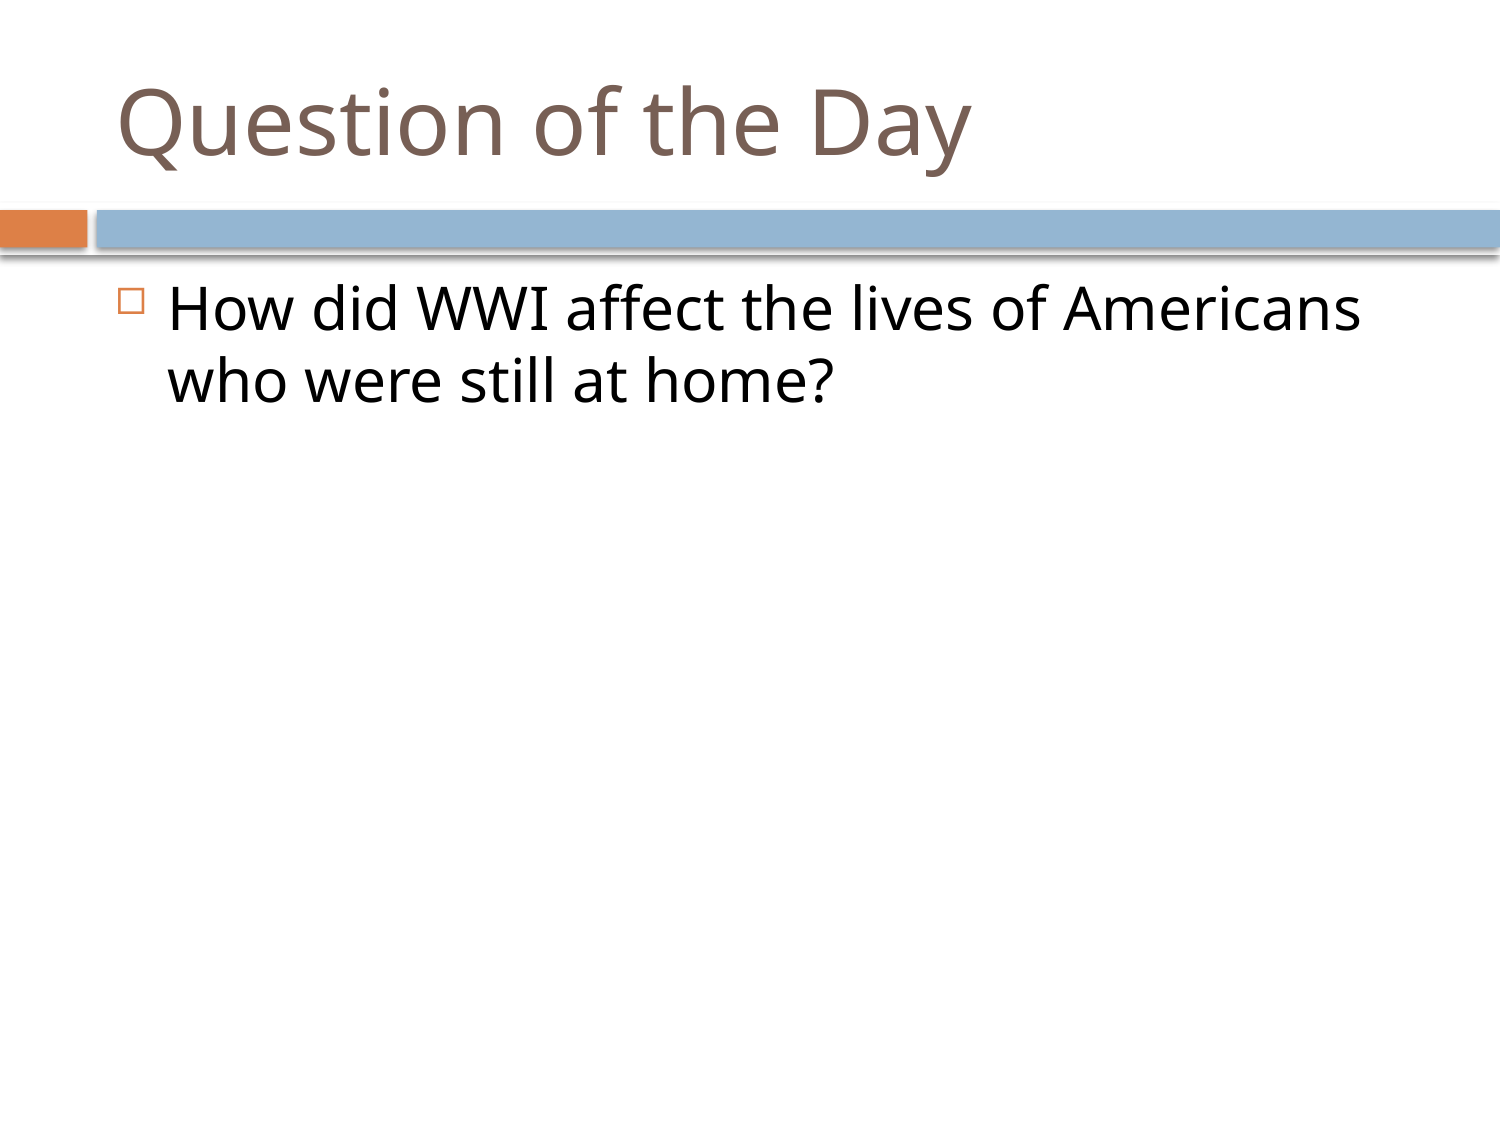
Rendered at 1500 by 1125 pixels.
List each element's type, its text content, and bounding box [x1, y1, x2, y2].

list How did WWI affect the lives of Americans who were still at home? [100, 262, 1438, 1000]
title Question of the Day [100, 37, 1438, 200]
